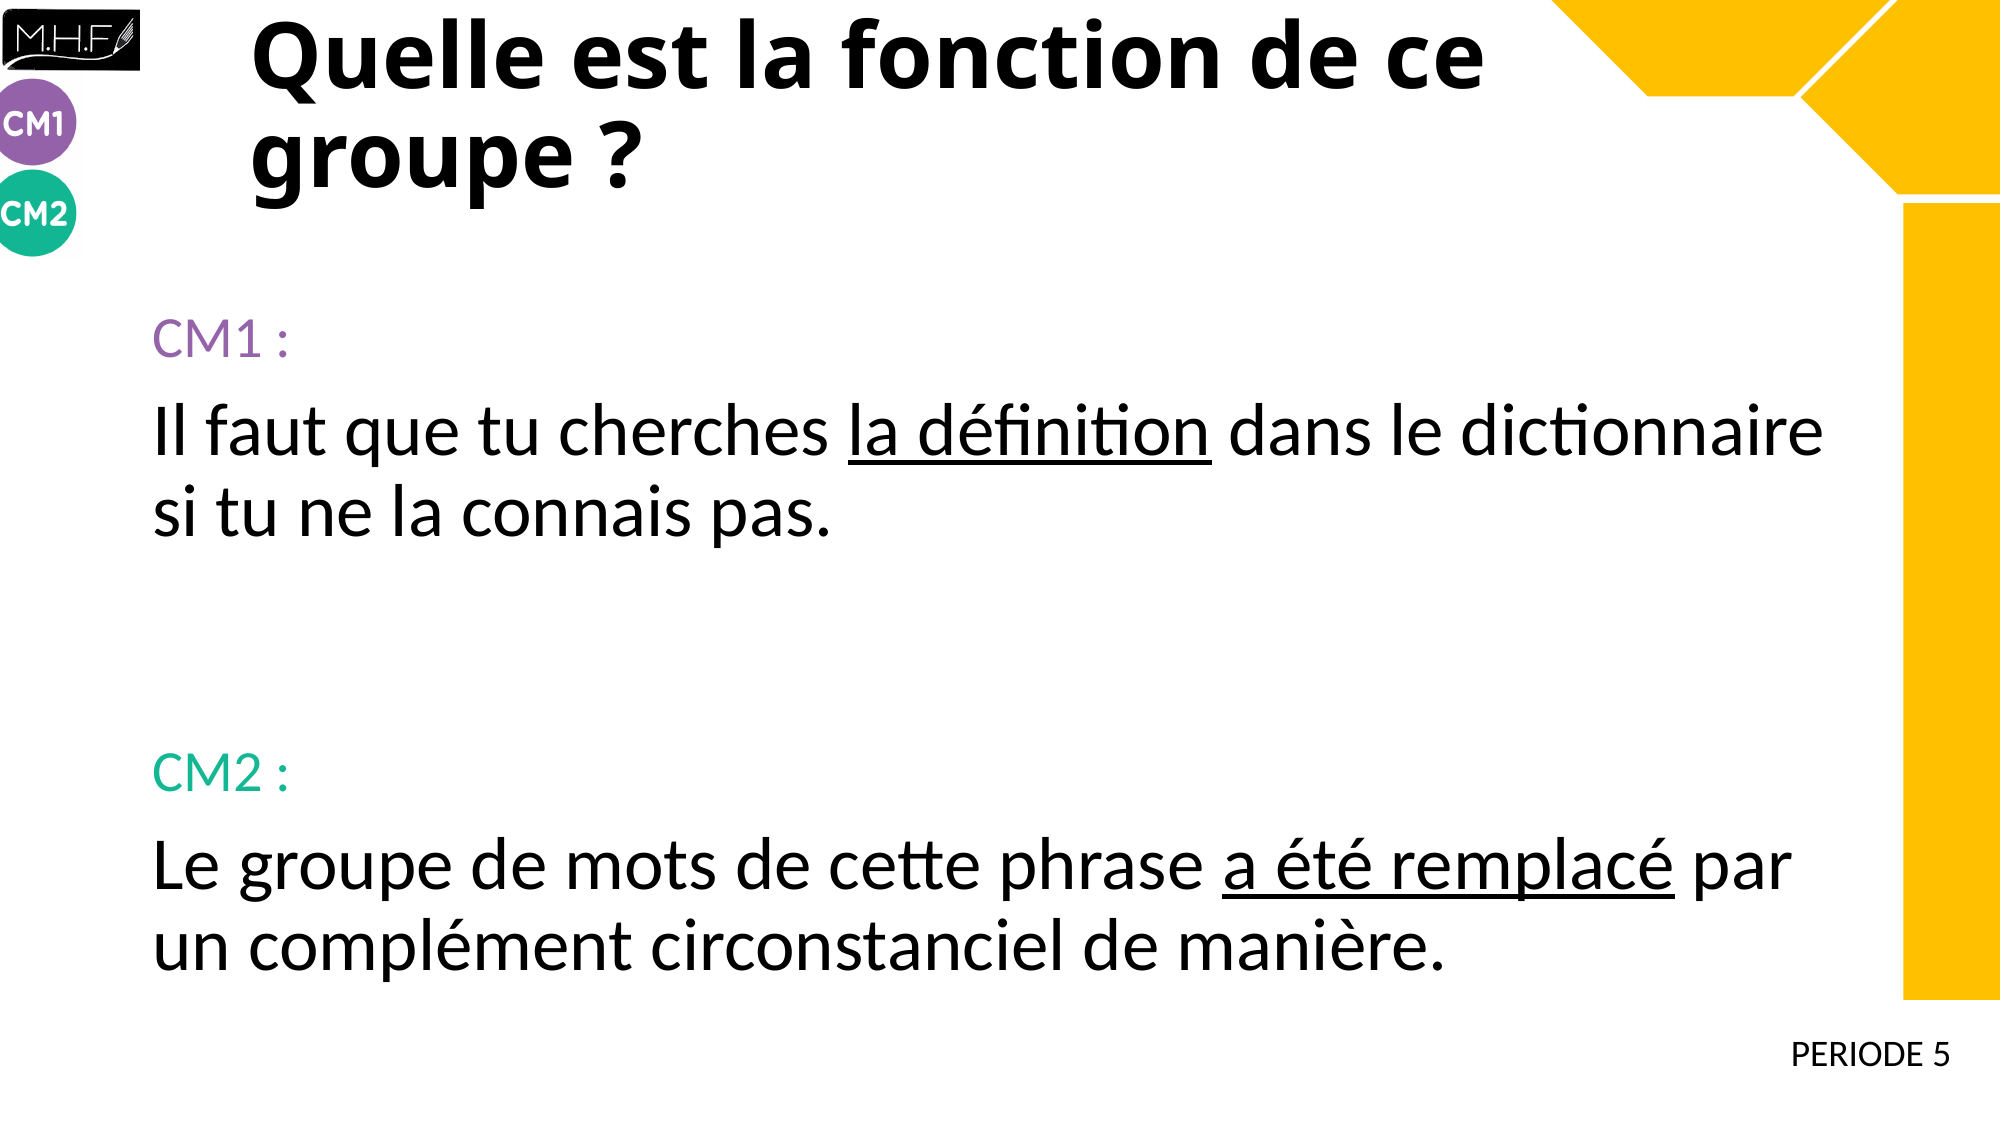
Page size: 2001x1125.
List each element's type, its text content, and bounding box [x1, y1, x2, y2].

title Quelle est la fonction de ce groupe ? [234, 0, 1781, 218]
text_box [1902, 202, 2000, 1001]
text_box PERIODE 5 [1362, 1021, 1967, 1082]
text_box [1799, 0, 2000, 196]
list CM1 : Il faut que tu cherches la définition dans le dictionnaire si tu ne la connais pas. CM2 : Le groupe de mots de cette phrase a été remplacé par un complément circonstanciel de manière. [137, 299, 1863, 1014]
text_box [1549, 0, 1892, 98]
picture [0, 7, 140, 259]
